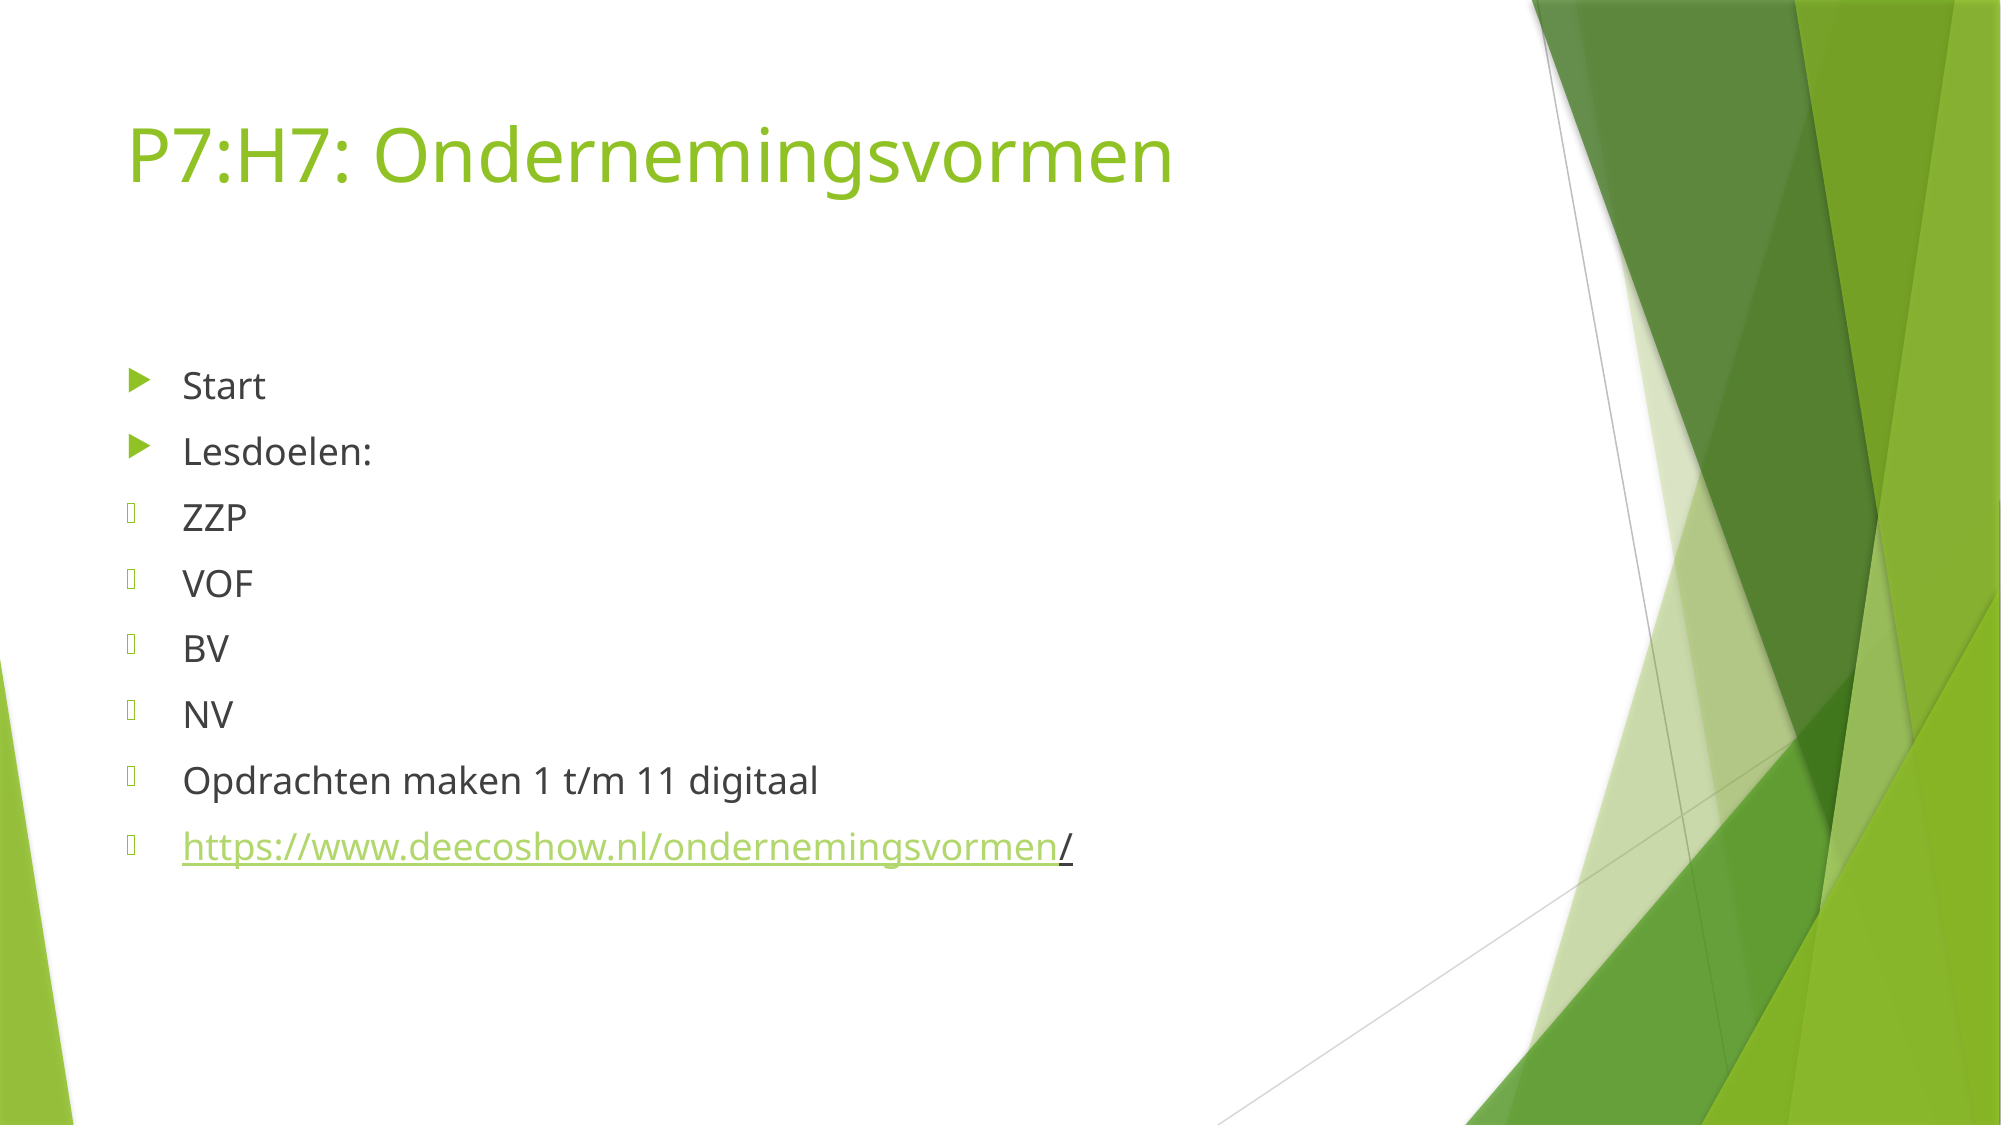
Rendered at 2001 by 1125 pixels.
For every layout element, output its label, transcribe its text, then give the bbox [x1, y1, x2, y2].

list Start Lesdoelen: ZZP VOF BV NV Opdrachten maken 1 t/m 11 digitaal https://www.deecoshow.nl/ondernemingsvormen/ [111, 354, 1522, 992]
title P7:H7: Ondernemingsvormen [111, 99, 1522, 257]
